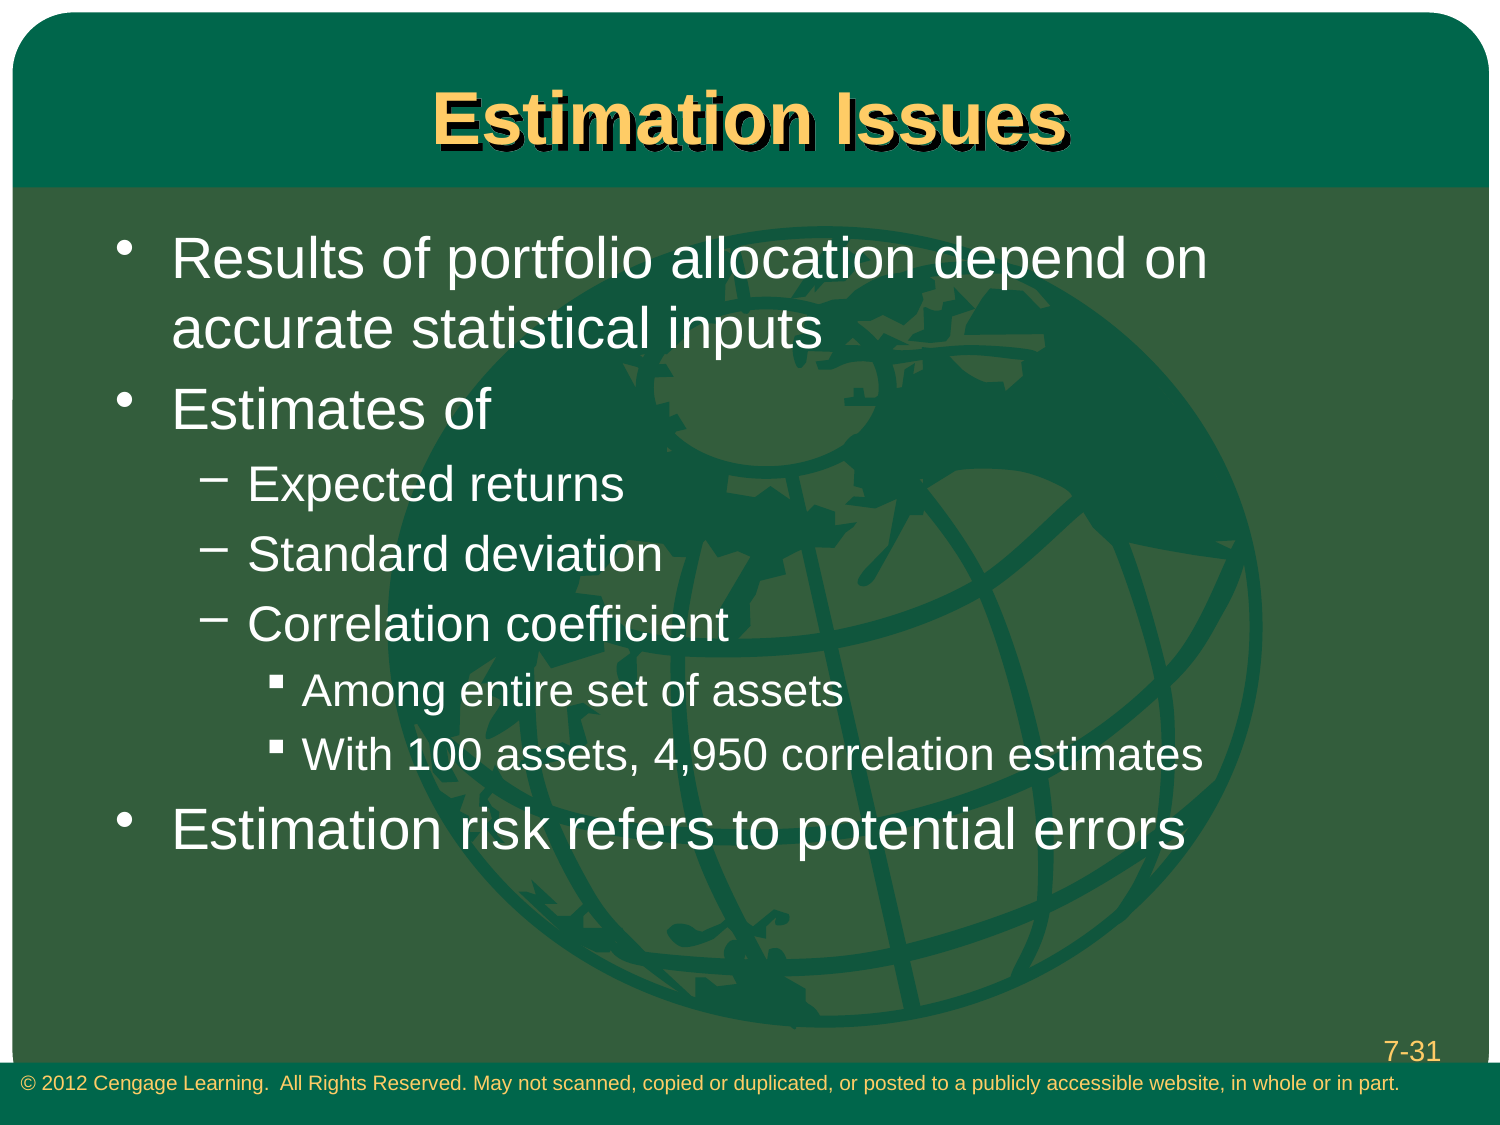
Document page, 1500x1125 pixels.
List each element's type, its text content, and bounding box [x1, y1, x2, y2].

footer © 2012 Cengage Learning. All Rights Reserved. May not scanned, copied or duplicated, or posted to a publicly accessible website, in whole or in part. [0, 1062, 1500, 1125]
list Results of portfolio allocation depend on accurate statistical inputs Estimates of Expected returns Standard deviation Correlation coefficient Among entire set of assets With 100 assets, 4,950 correlation estimates Estimation risk refers to potential errors [99, 212, 1463, 1013]
title Estimation Issues [75, 37, 1425, 193]
slide_number 7-31 [1325, 1025, 1500, 1062]
